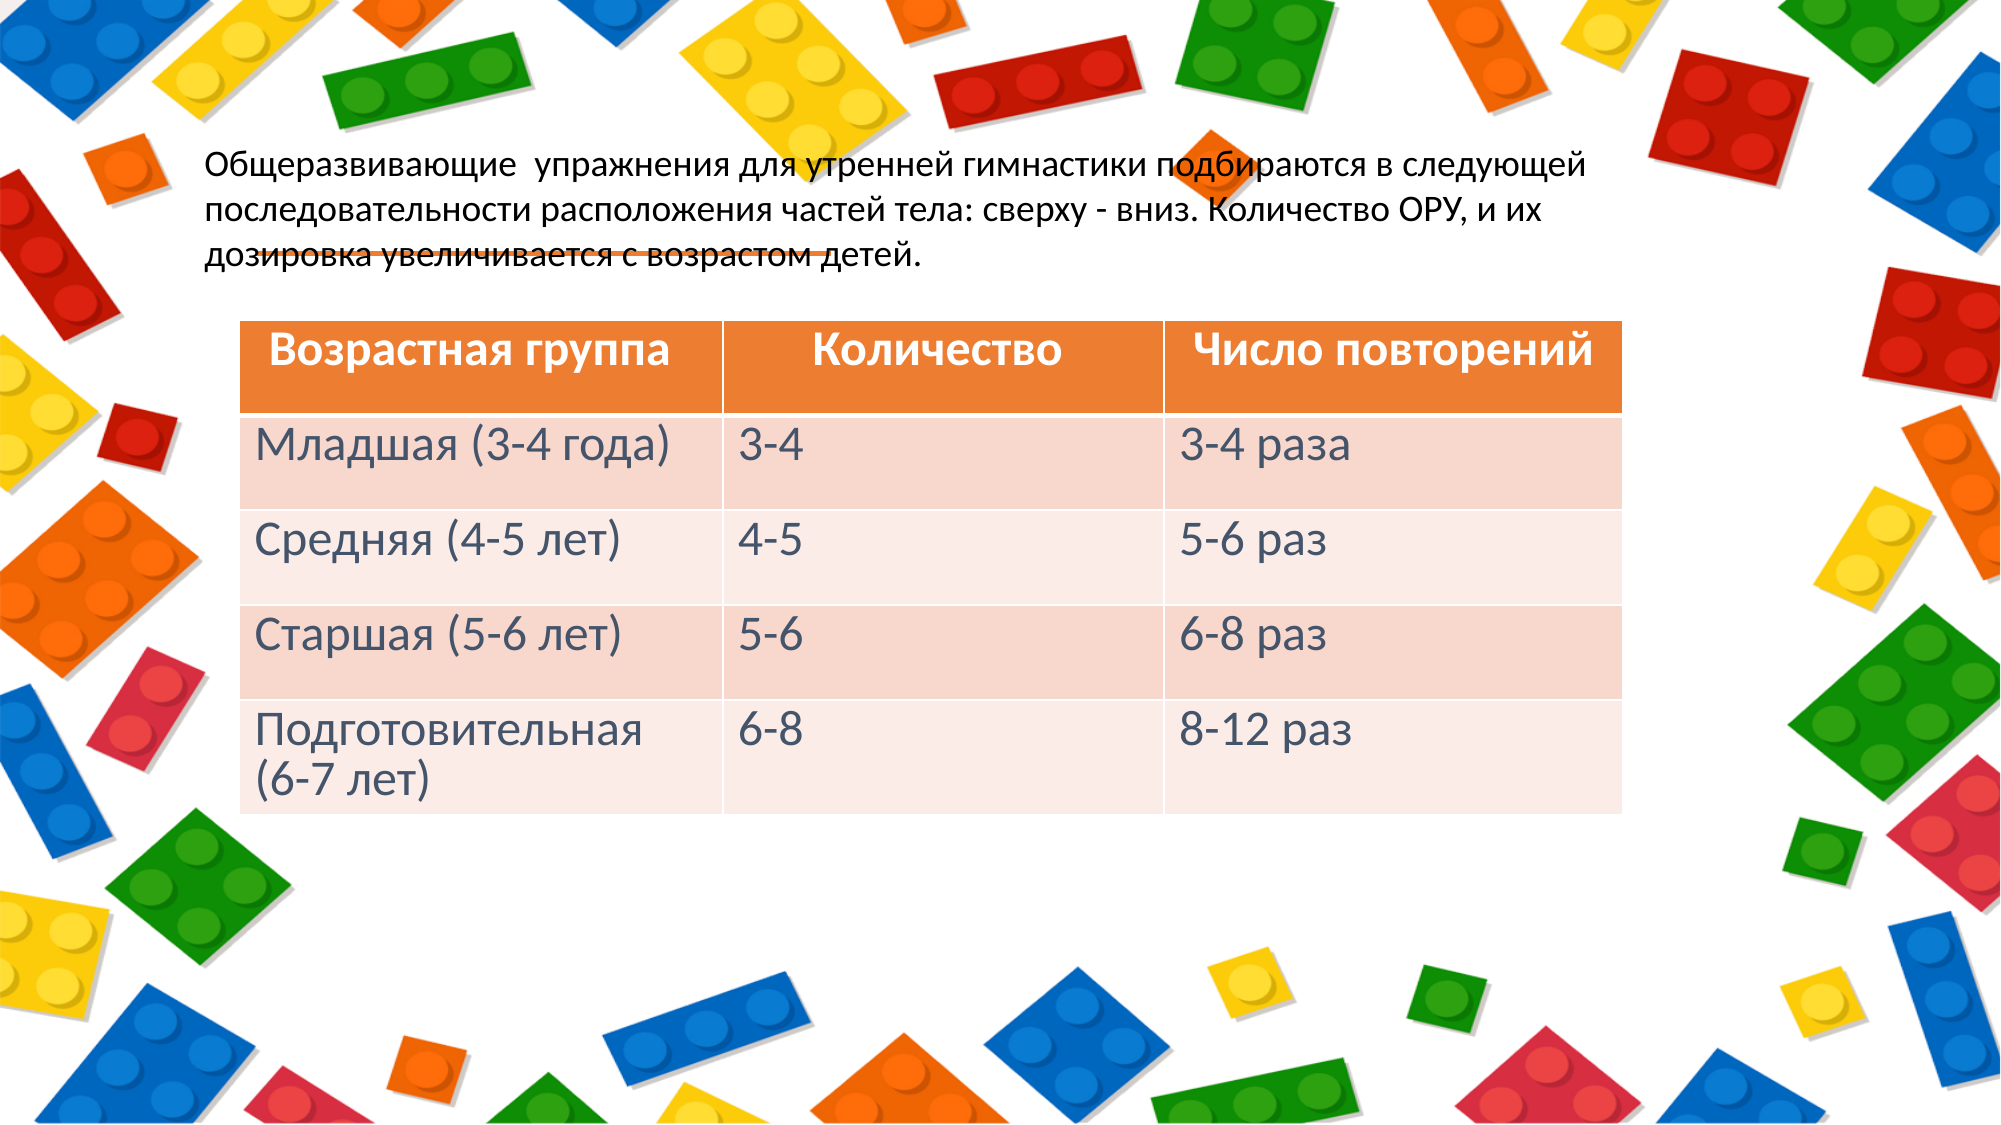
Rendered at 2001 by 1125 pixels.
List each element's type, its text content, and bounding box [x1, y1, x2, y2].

table_cell 8-12 раз [1165, 701, 1622, 814]
table_cell Старшая (5-6 лет) [240, 606, 722, 699]
table_cell Средняя (4-5 лет) [240, 511, 722, 604]
table_header Число повторений [1165, 321, 1622, 413]
table_header Возрастная группа [240, 321, 722, 413]
table_cell 4-5 [724, 511, 1163, 604]
text_box Общеразвивающие упражнения для утренней гимнастики подбираются в следующей последовательности расположения частей тела: сверху - вниз. Количество ОРУ, и их дозировка увеличивается с возрастом детей. [189, 131, 1647, 282]
picture [0, 0, 2001, 1125]
table_header Количество [724, 321, 1163, 413]
table_cell Подготовительная (6-7 лет) [240, 701, 722, 814]
table_cell 6-8 раз [1165, 606, 1622, 699]
table_cell 5-6 раз [1165, 511, 1622, 604]
title [189, 108, 1762, 266]
table_cell Младшая (3-4 года) [240, 418, 722, 509]
table_cell 3-4 раза [1165, 418, 1622, 509]
table_cell 6-8 [724, 701, 1163, 814]
table_cell 5-6 [724, 606, 1163, 699]
table_cell 3-4 [724, 418, 1163, 509]
